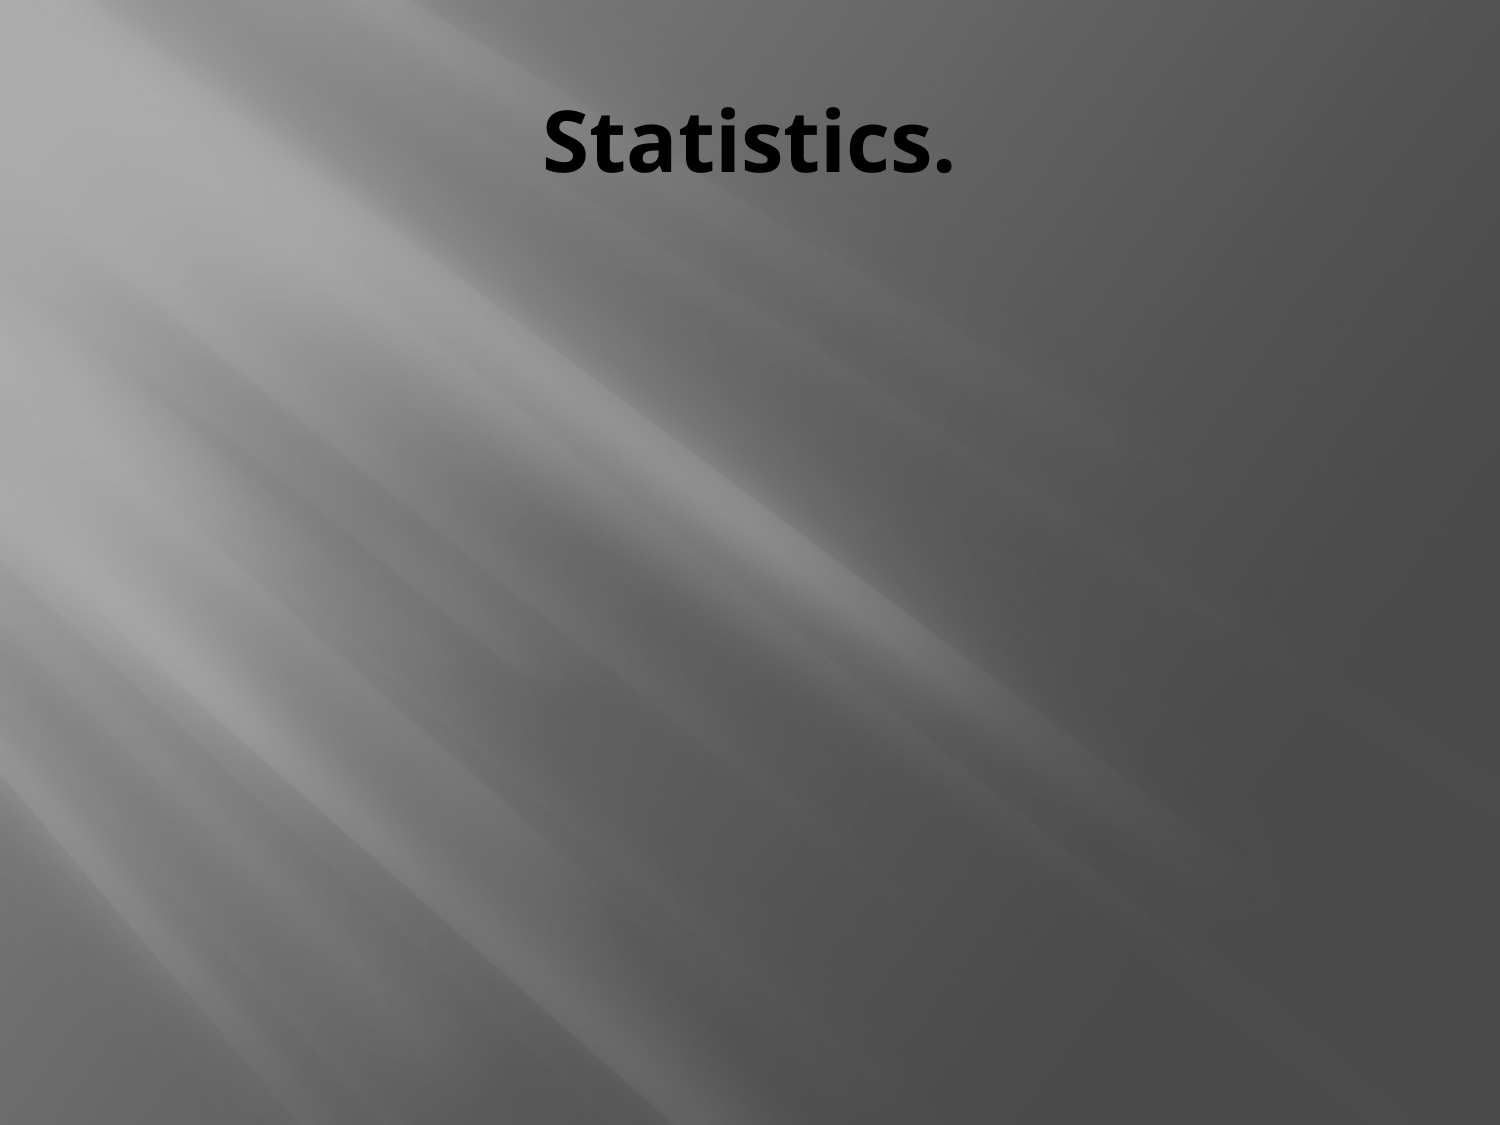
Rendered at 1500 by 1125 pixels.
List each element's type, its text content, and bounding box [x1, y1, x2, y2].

title Statistics. [75, 45, 1425, 233]
